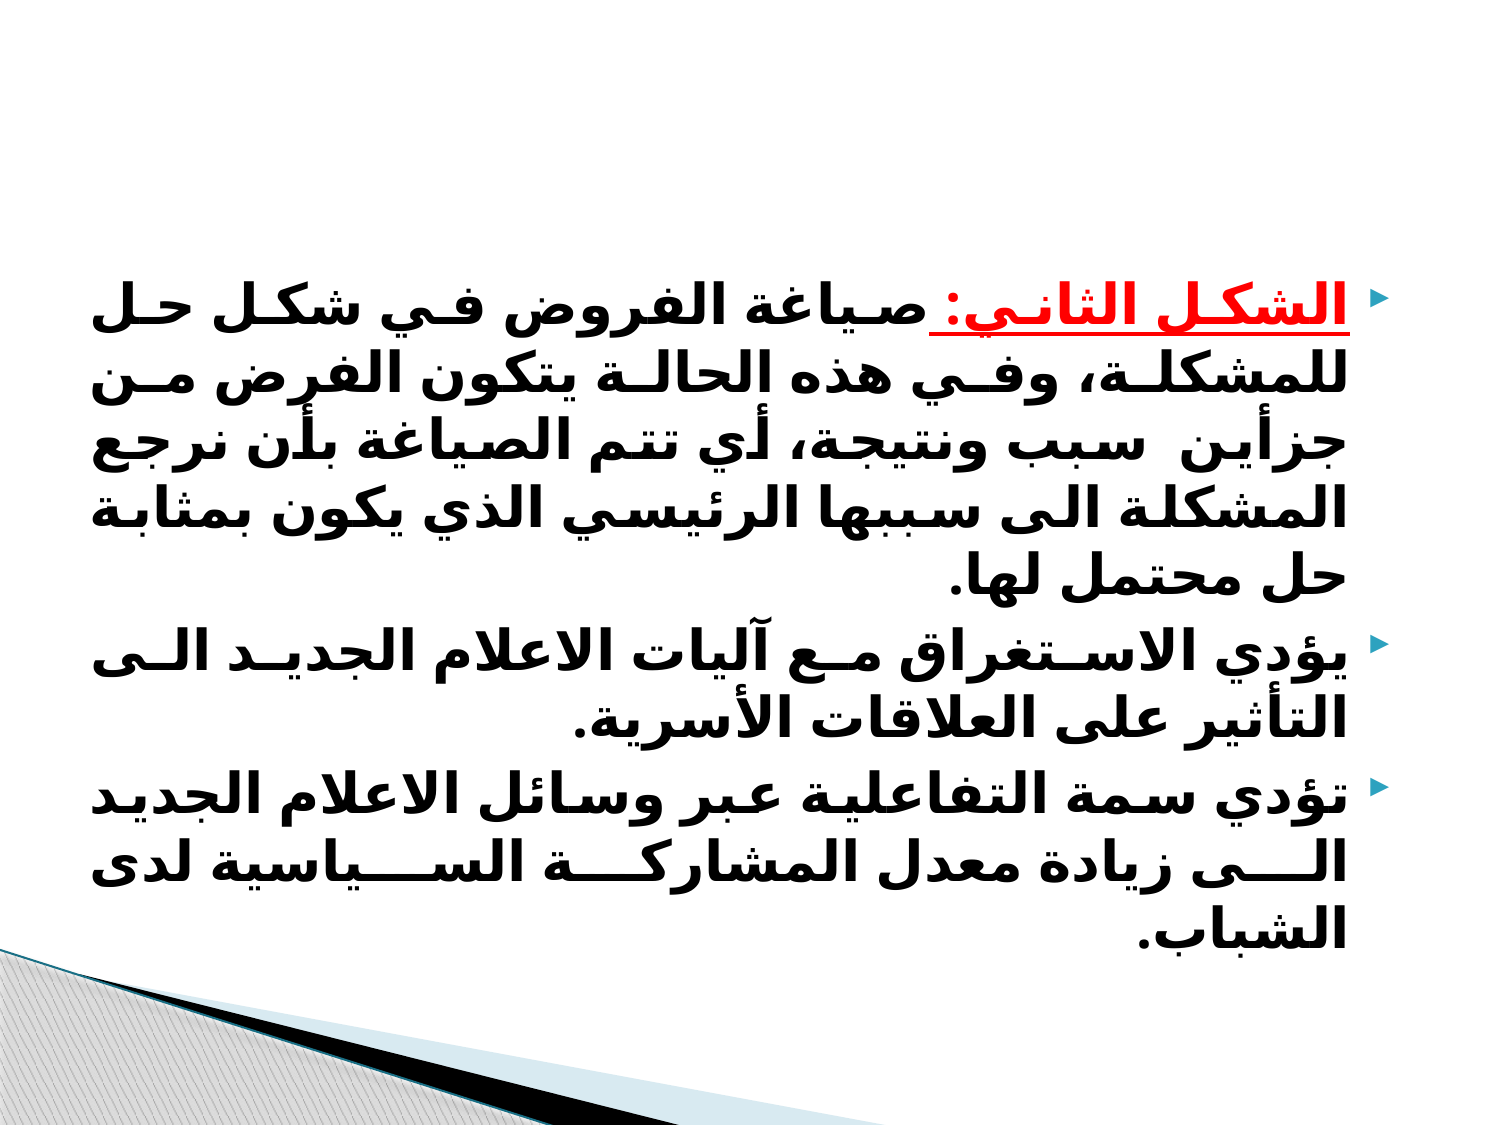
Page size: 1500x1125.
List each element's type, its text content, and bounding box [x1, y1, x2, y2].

list الشكل الثاني: صياغة الفروض في شكل حل للمشكلة، وفي هذه الحالة يتكون الفرض من جزأين سبب ونتيجة، أي تتم الصياغة بأن نرجع المشكلة الى سببها الرئيسي الذي يكون بمثابة حل محتمل لها. يؤدي الاستغراق مع آليات الاعلام الجديد الى التأثير على العلاقات الأسرية. تؤدي سمة التفاعلية عبر وسائل الاعلام الجديد الى زيادة معدل المشاركة السياسية لدى الشباب. [75, 243, 1425, 986]
